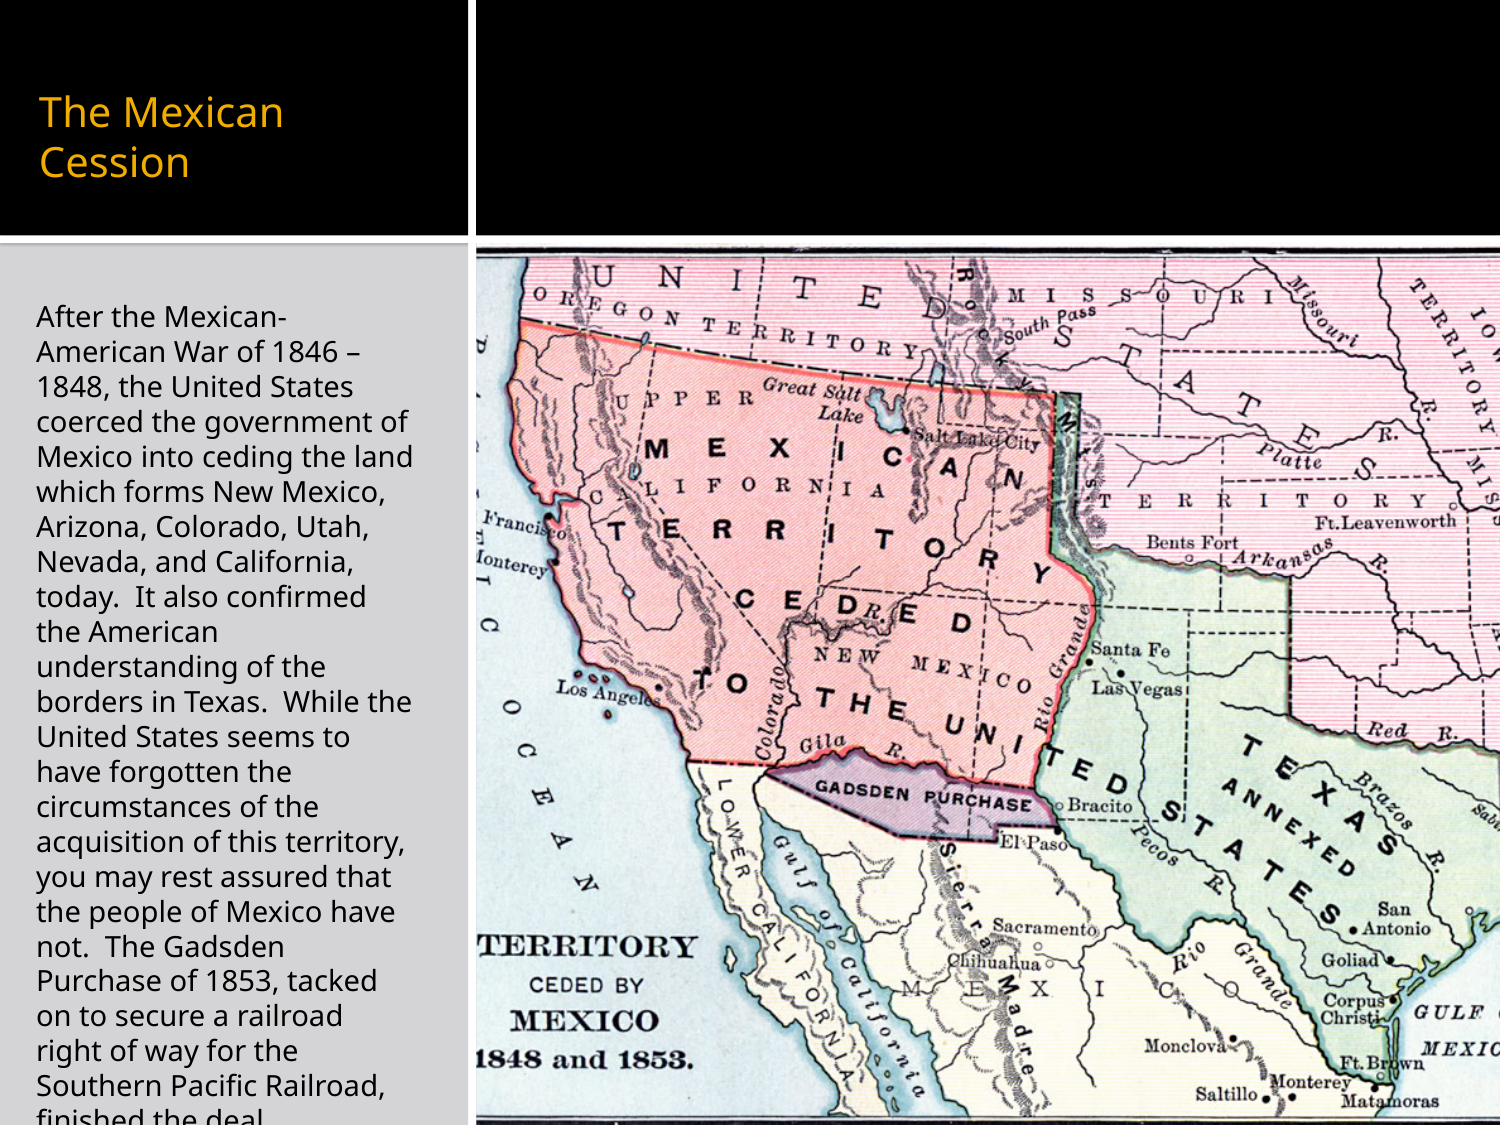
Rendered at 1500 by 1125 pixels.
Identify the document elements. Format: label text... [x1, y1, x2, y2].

picture [476, 243, 1500, 1125]
title The Mexican Cession [26, 25, 442, 186]
list After the Mexican-American War of 1846 – 1848, the United States coerced the government of Mexico into ceding the land which forms New Mexico, Arizona, Colorado, Utah, Nevada, and California, today. It also confirmed the American understanding of the borders in Texas. While the United States seems to have forgotten the circumstances of the acquisition of this territory, you may rest assured that the people of Mexico have not. The Gadsden Purchase of 1853, tacked on to secure a railroad right of way for the Southern Pacific Railroad, finished the deal. [26, 283, 432, 1034]
